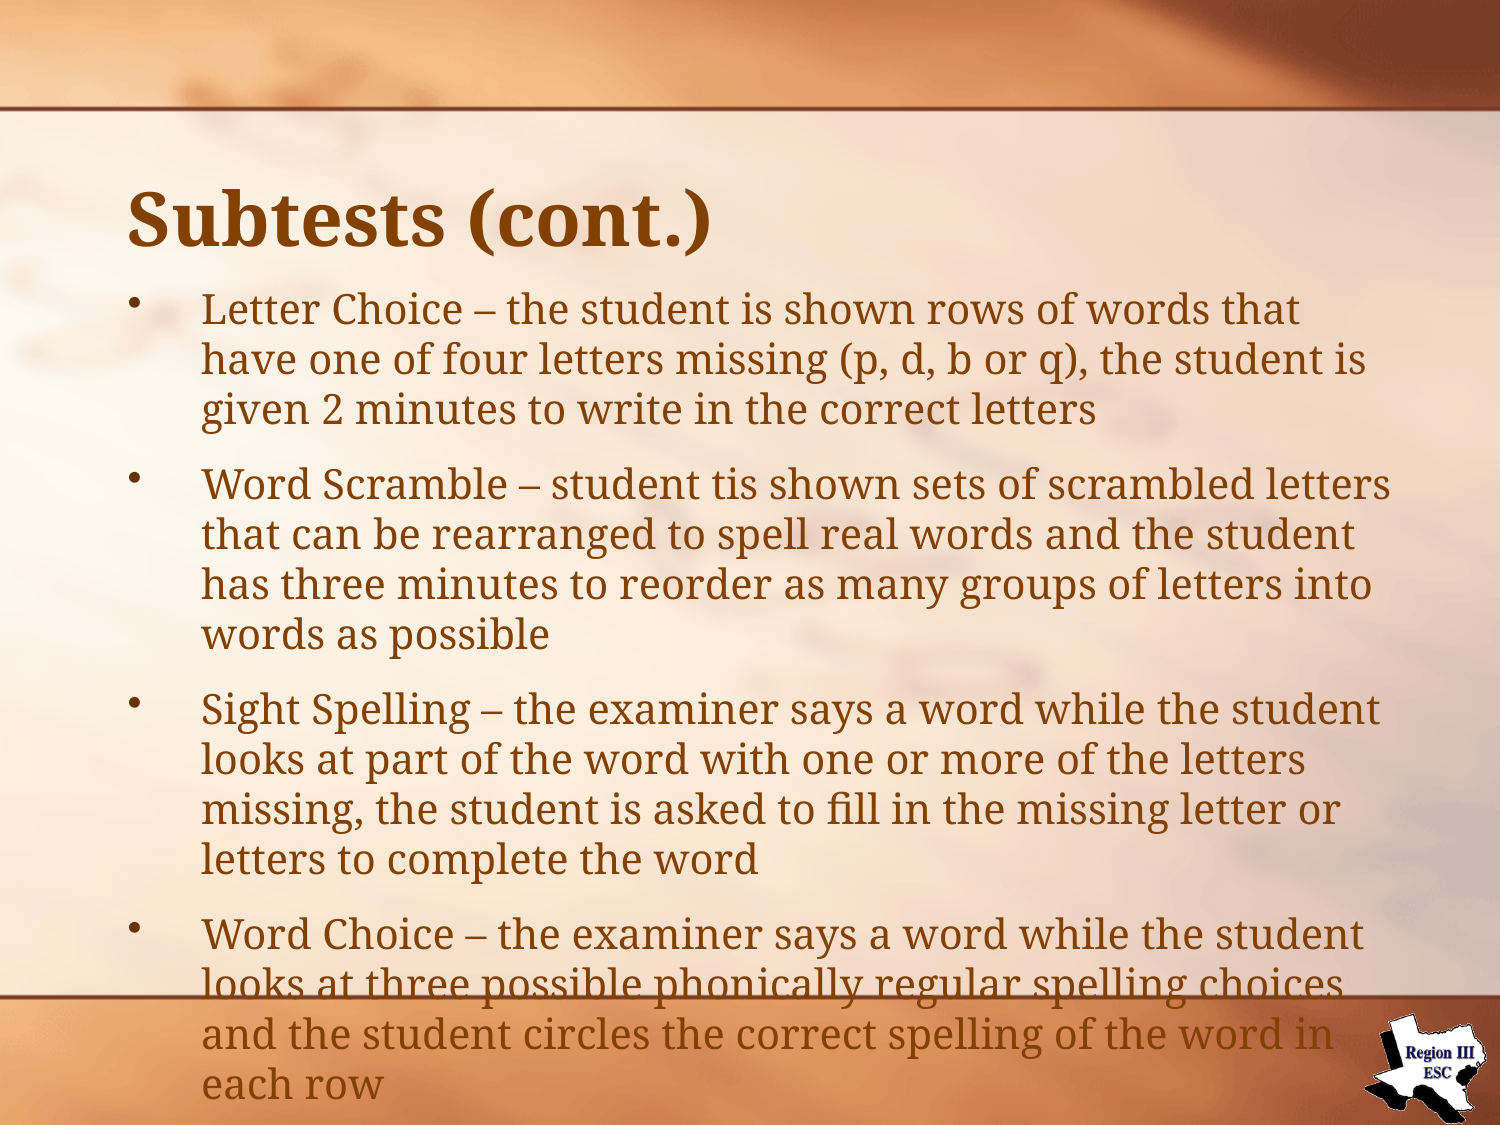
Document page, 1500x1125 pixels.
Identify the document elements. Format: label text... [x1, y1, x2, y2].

title Subtests (cont.) [112, 125, 1413, 270]
list Letter Choice – the student is shown rows of words that have one of four letters missing (p, d, b or q), the student is given 2 minutes to write in the correct letters Word Scramble – student tis shown sets of scrambled letters that can be rearranged to spell real words and the student has three minutes to reorder as many groups of letters into words as possible Sight Spelling – the examiner says a word while the student looks at part of the word with one or more of the letters missing, the student is asked to fill in the missing letter or letters to complete the word Word Choice – the examiner says a word while the student looks at three possible phonically regular spelling choices and the student circles the correct spelling of the word in each row [112, 275, 1413, 950]
picture [0, 0, 1500, 1125]
